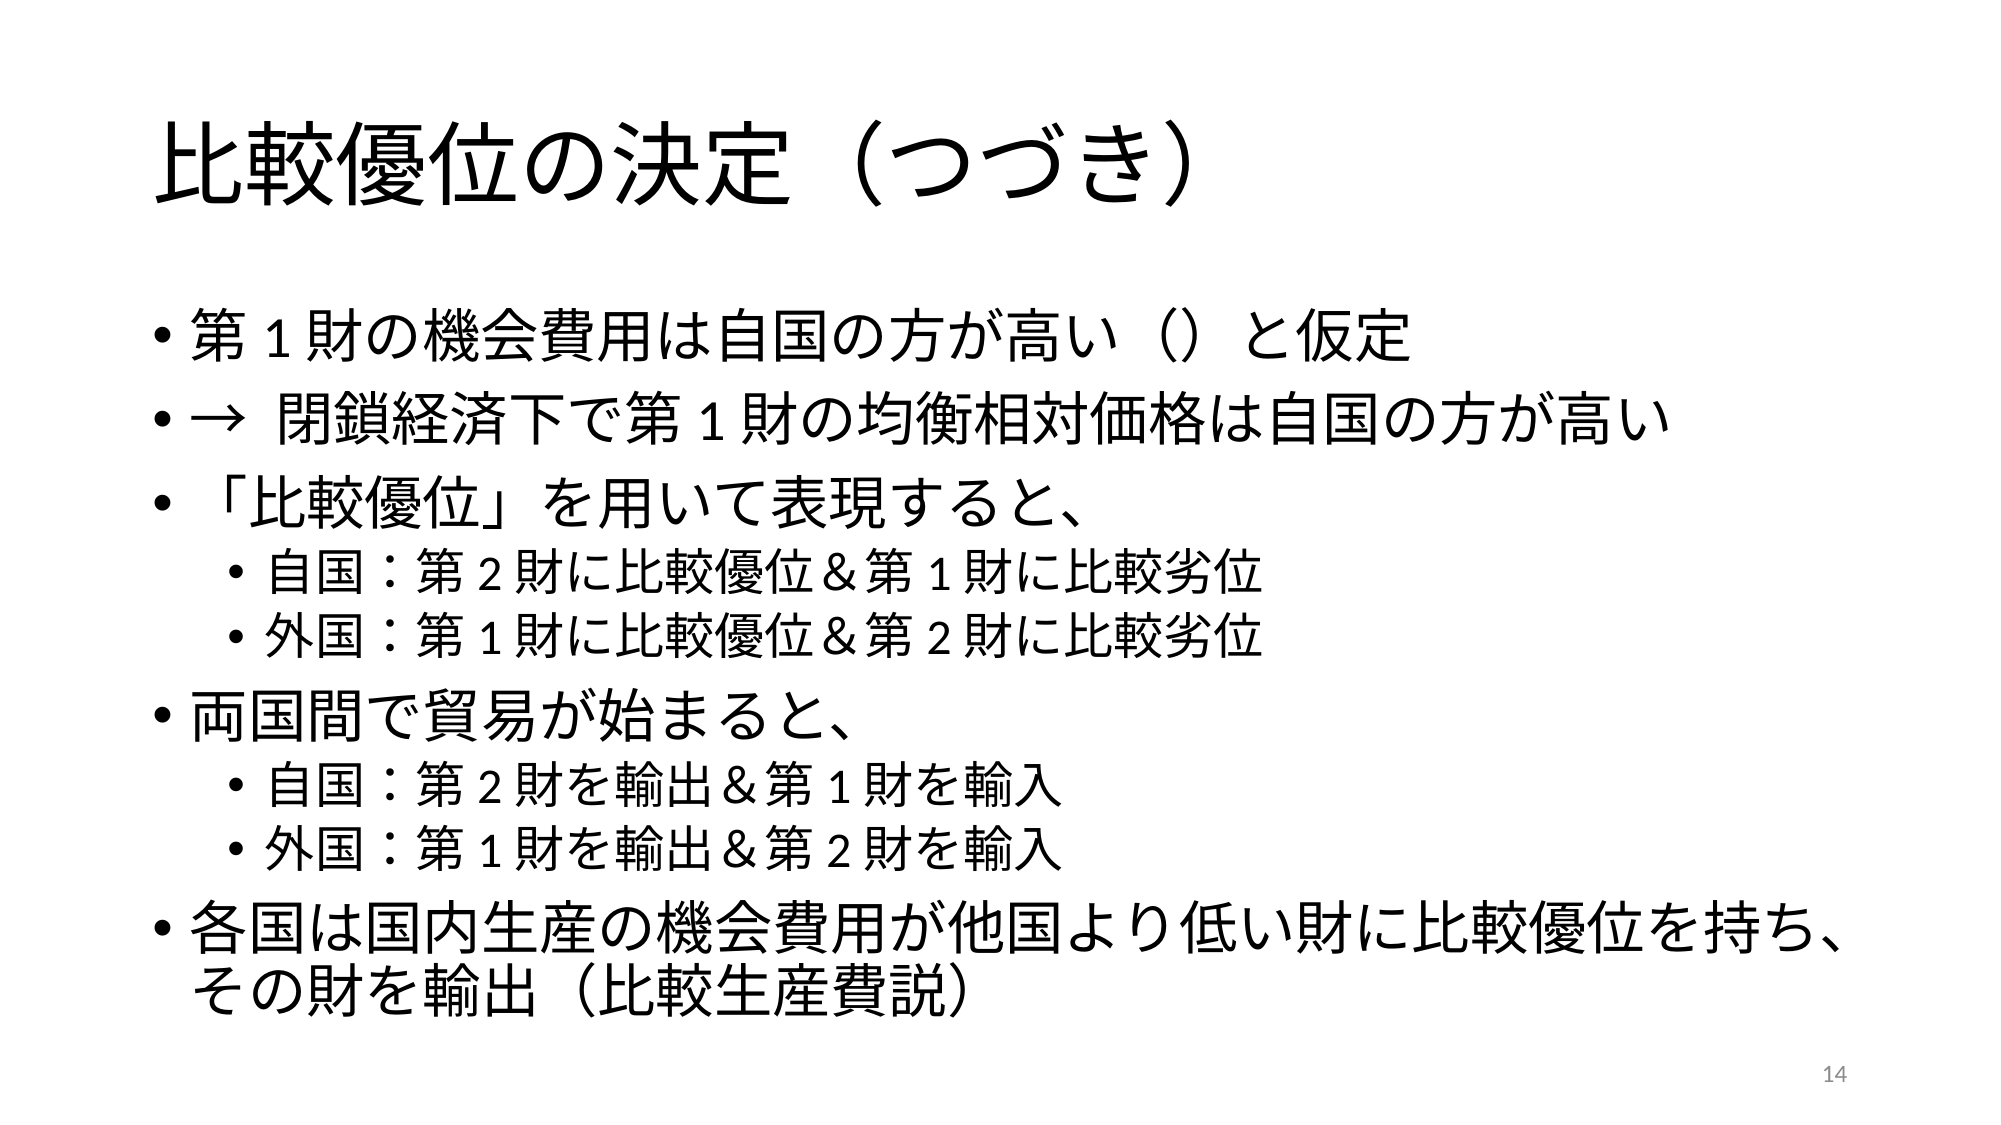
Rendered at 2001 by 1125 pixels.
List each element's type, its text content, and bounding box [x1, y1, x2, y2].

slide_number 14 [1412, 1042, 1863, 1103]
title 比較優位の決定（つづき） [137, 59, 1863, 278]
